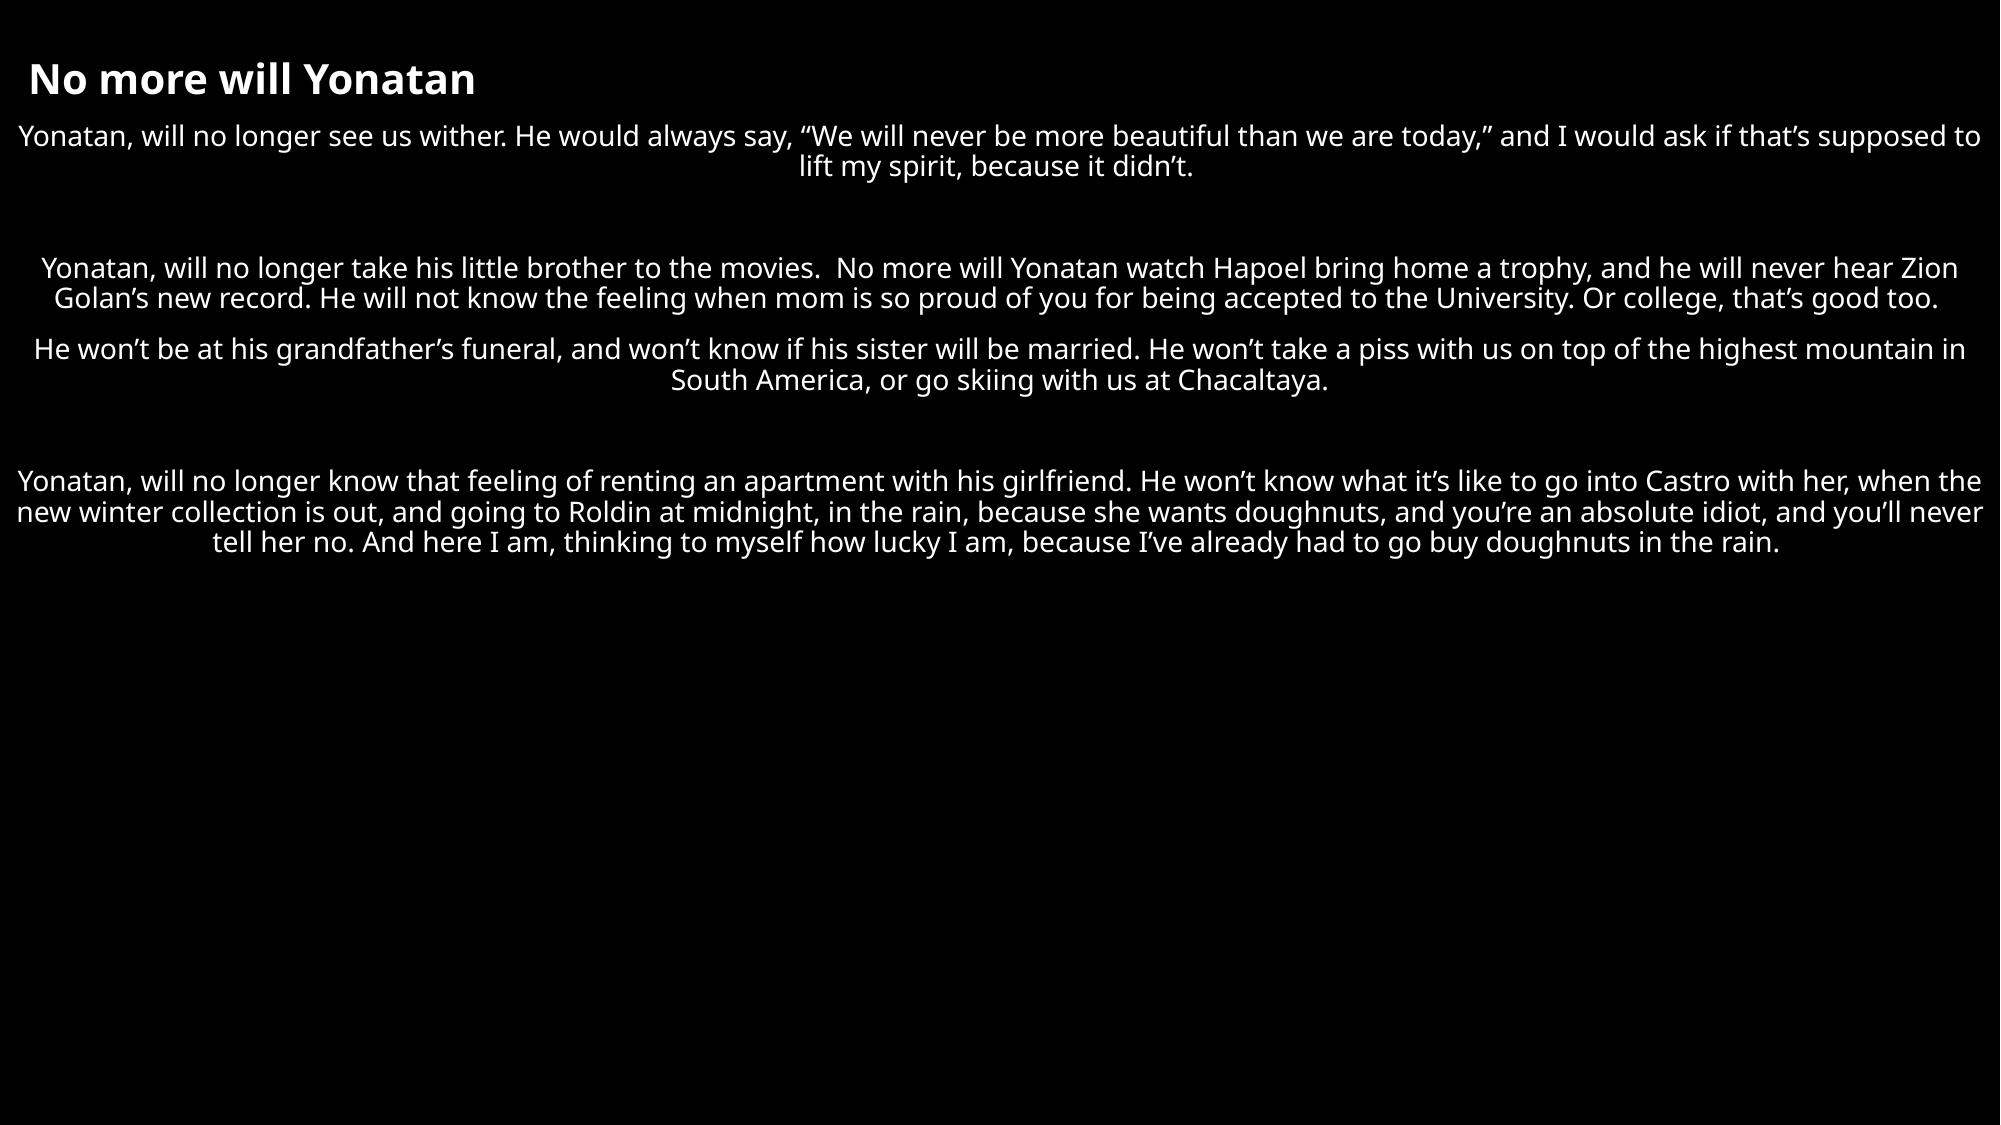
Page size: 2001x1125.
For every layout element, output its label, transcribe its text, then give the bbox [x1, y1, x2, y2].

subtitle Yonatan, will no longer see us wither. He would always say, “We will never be more beautiful than we are today,” and I would ask if that’s supposed to lift my spirit, because it didn’t. Yonatan, will no longer take his little brother to the movies. No more will Yonatan watch Hapoel bring home a trophy, and he will never hear Zion Golan’s new record. He will not know the feeling when mom is so proud of you for being accepted to the University. Or college, that’s good too. He won’t be at his grandfather’s funeral, and won’t know if his sister will be married. He won’t take a piss with us on top of the highest mountain in South America, or go skiing with us at Chacaltaya. Yonatan, will no longer know that feeling of renting an apartment with his girlfriend. He won’t know what it’s like to go into Castro with her, when the new winter collection is out, and going to Roldin at midnight, in the rain, because she wants doughnuts, and you’re an absolute idiot, and you’ll never tell her no. And here I am, thinking to myself how lucky I am, because I’ve already had to go buy doughnuts in the rain. [0, 63, 2000, 831]
text_box No more will Yonatan [13, 45, 492, 110]
